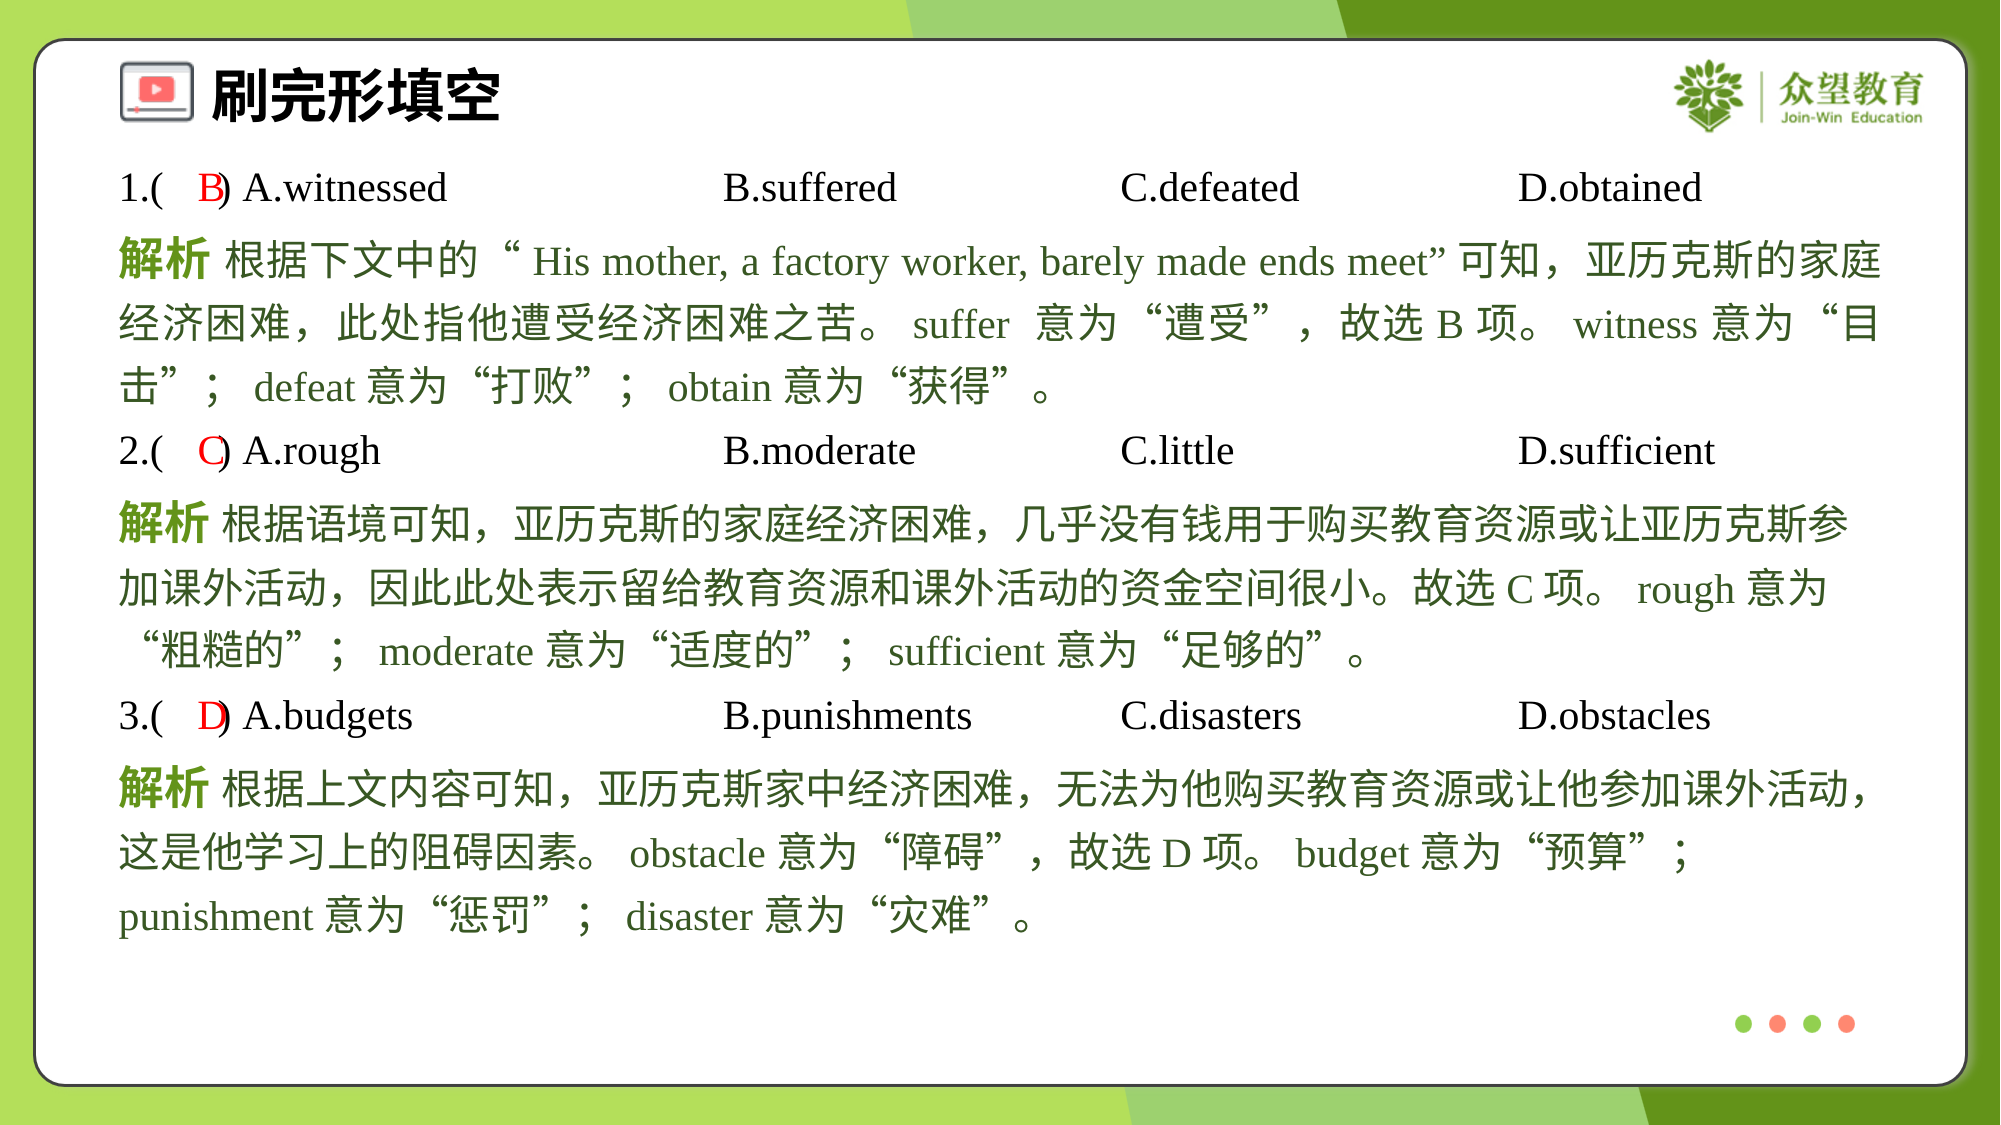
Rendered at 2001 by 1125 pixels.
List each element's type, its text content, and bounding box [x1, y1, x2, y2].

text_box 3.( ) A.budgets B.punishments C.disasters D.obstacles [118, 675, 192, 733]
text_box C [192, 410, 231, 469]
text_box 1.( ) A.witnessed B.suffered C.defeated D.obtained [231, 146, 1883, 204]
text_box 1.( ) A.witnessed B.suffered C.defeated D.obtained [118, 146, 192, 204]
text_box 2.( ) A.rough B.moderate C.little D.sufficient [231, 410, 1883, 468]
text_box 解析 根据下文中的“His mother, a factory worker, barely made ends meet”可知，亚历克斯的家庭经济困难，此处指他遭受经济困难之苦。suffer 意为“遭受”，故选B项。witness意为“目击”；defeat意为“打败”；obtain意为“获得”。 [118, 215, 1883, 405]
picture [0, 0, 2000, 1125]
text_box 2.( ) A.rough B.moderate C.little D.sufficient [118, 410, 192, 468]
text_box B [192, 146, 231, 205]
text_box 3.( ) A.budgets B.punishments C.disasters D.obstacles [233, 675, 1883, 733]
text_box 解析 根据上文内容可知，亚历克斯家中经济困难，无法为他购买教育资源或让他参加课外活动，这是他学习上的阻碍因素。obstacle意为“障碍”，故选D项。budget意为“预算”；punishment意为“惩罚”；disaster意为“灾难”。 [118, 744, 1883, 934]
text_box 解析 根据语境可知，亚历克斯的家庭经济困难，几乎没有钱用于购买教育资源或让亚历克斯参加课外活动，因此此处表示留给教育资源和课外活动的资金空间很小。故选C项。rough意为“粗糙的”；moderate意为“适度的”；sufficient意为“足够的”。 [118, 480, 1883, 670]
text_box D [192, 675, 233, 733]
